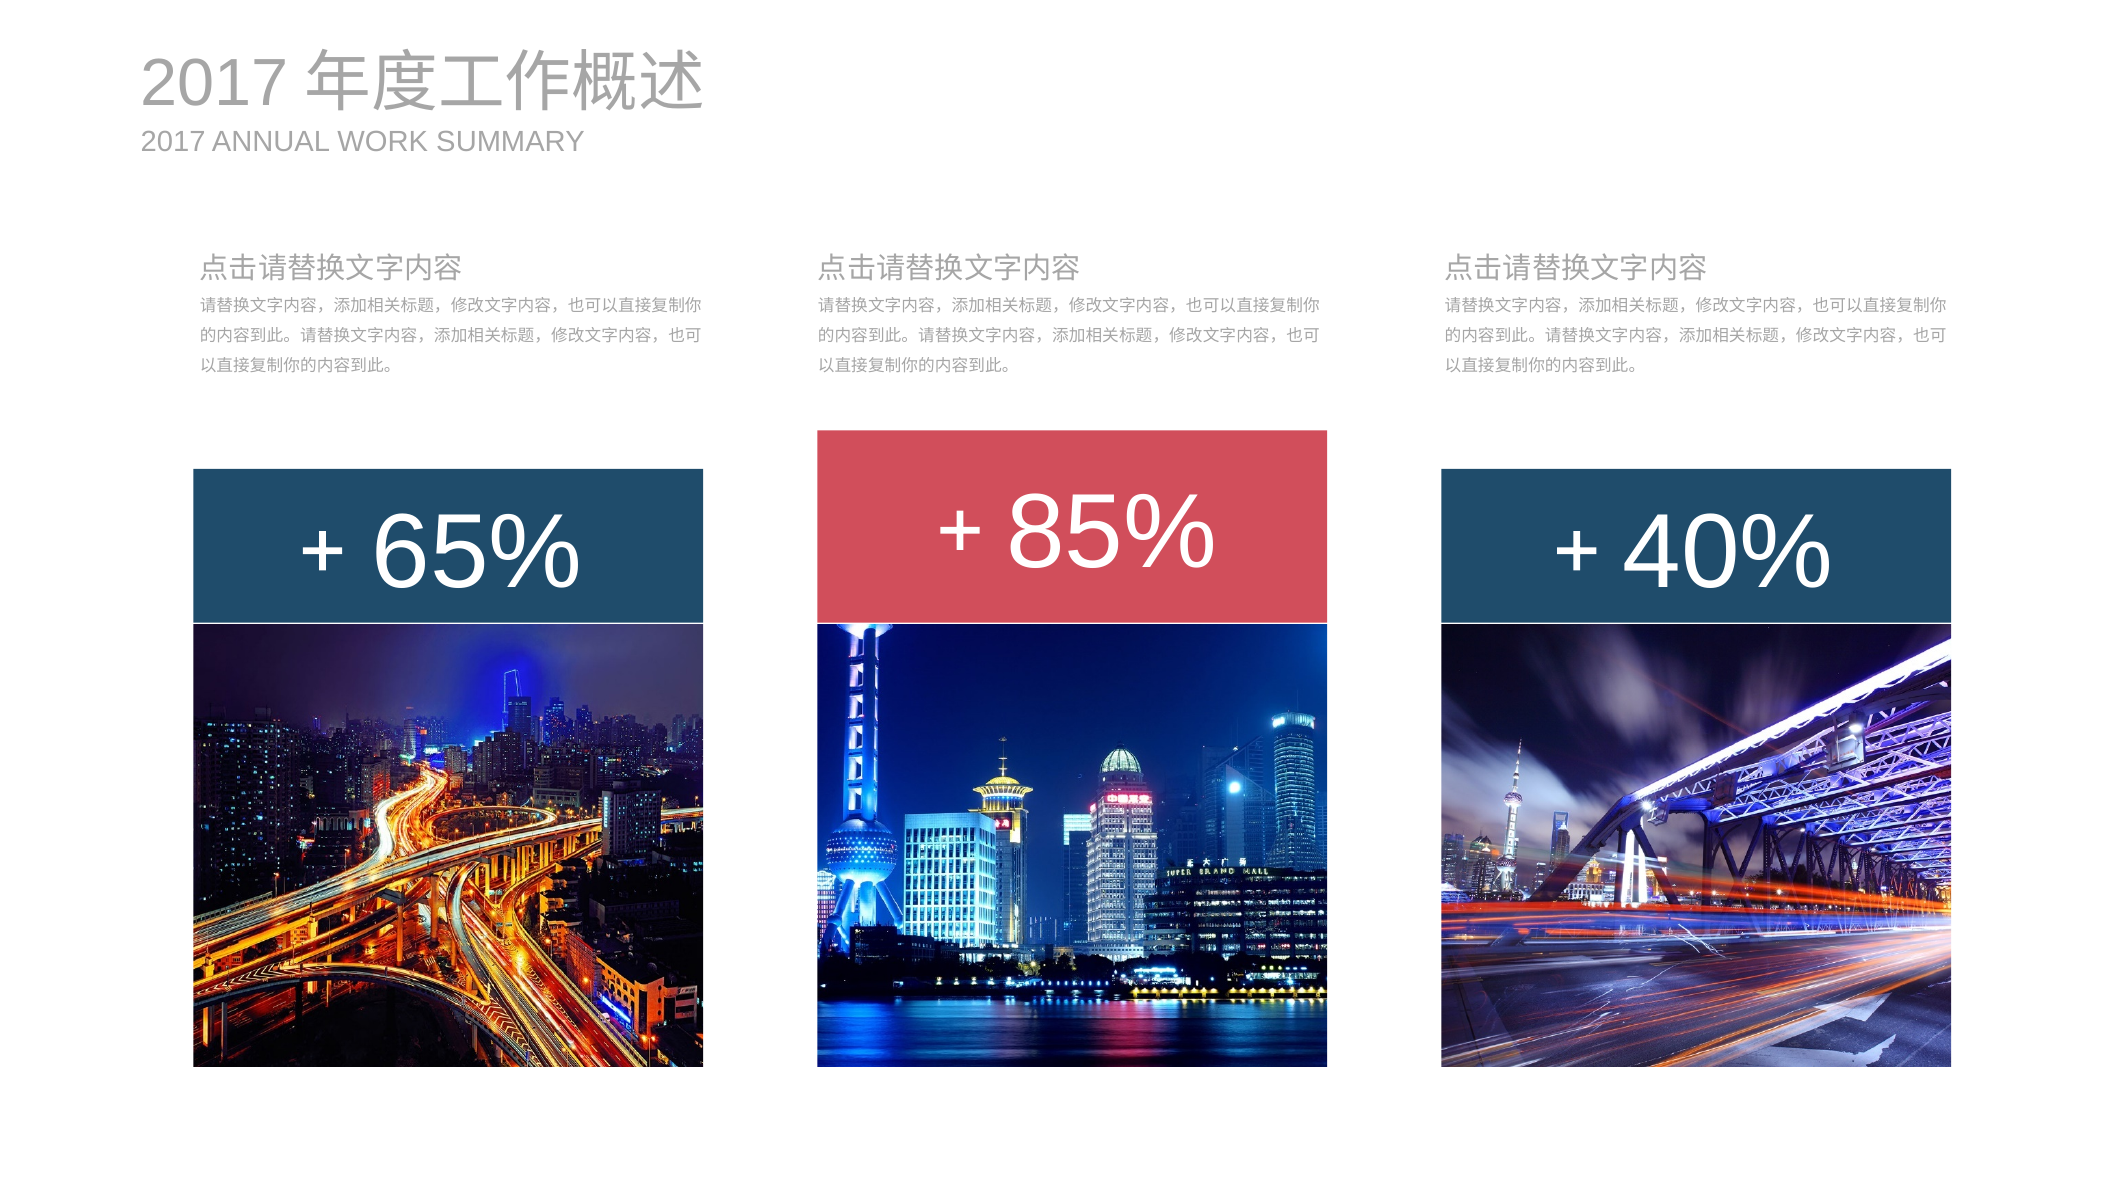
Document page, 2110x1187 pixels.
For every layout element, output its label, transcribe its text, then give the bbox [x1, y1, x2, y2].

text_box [817, 430, 1328, 1067]
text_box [193, 468, 704, 1067]
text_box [1441, 468, 1952, 1067]
text_box 点击请替换文字内容 请替换文字内容，添加相关标题，修改文字内容，也可以直接复制你的内容到此。请替换文字内容，添加相关标题，修改文字内容，也可以直接复制你的内容到此。 [1444, 232, 1948, 375]
text_box 2017年度工作概述 [140, 38, 789, 119]
text_box 点击请替换文字内容 请替换文字内容，添加相关标题，修改文字内容，也可以直接复制你的内容到此。请替换文字内容，添加相关标题，修改文字内容，也可以直接复制你的内容到此。 [817, 232, 1322, 375]
text_box 2017 ANNUAL WORK SUMMARY [140, 122, 602, 158]
text_box 点击请替换文字内容 请替换文字内容，添加相关标题，修改文字内容，也可以直接复制你的内容到此。请替换文字内容，添加相关标题，修改文字内容，也可以直接复制你的内容到此。 [199, 232, 703, 375]
